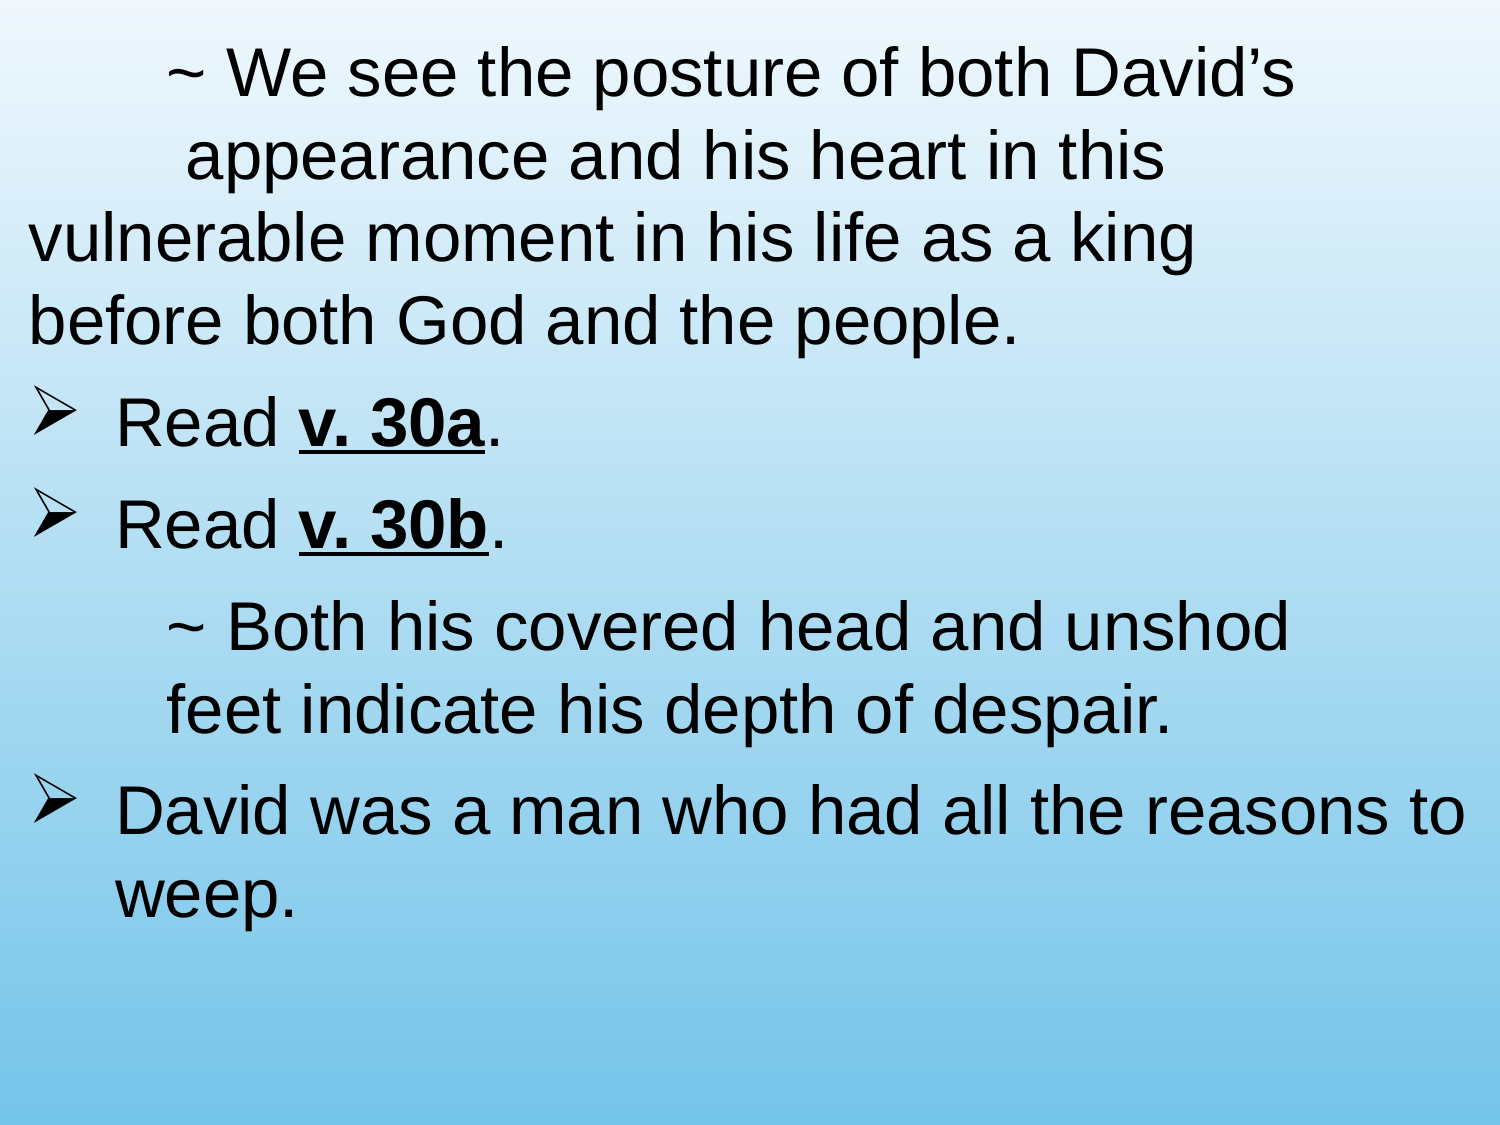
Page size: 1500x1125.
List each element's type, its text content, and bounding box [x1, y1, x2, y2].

subtitle ~ We see the posture of both David’s appearance and his heart in this vulnerable moment in his life as a king before both God and the people. Read v. 30a. Read v. 30b. ~ Both his covered head and unshod feet indicate his depth of despair. David was a man who had all the reasons to weep. [13, 20, 1486, 1108]
